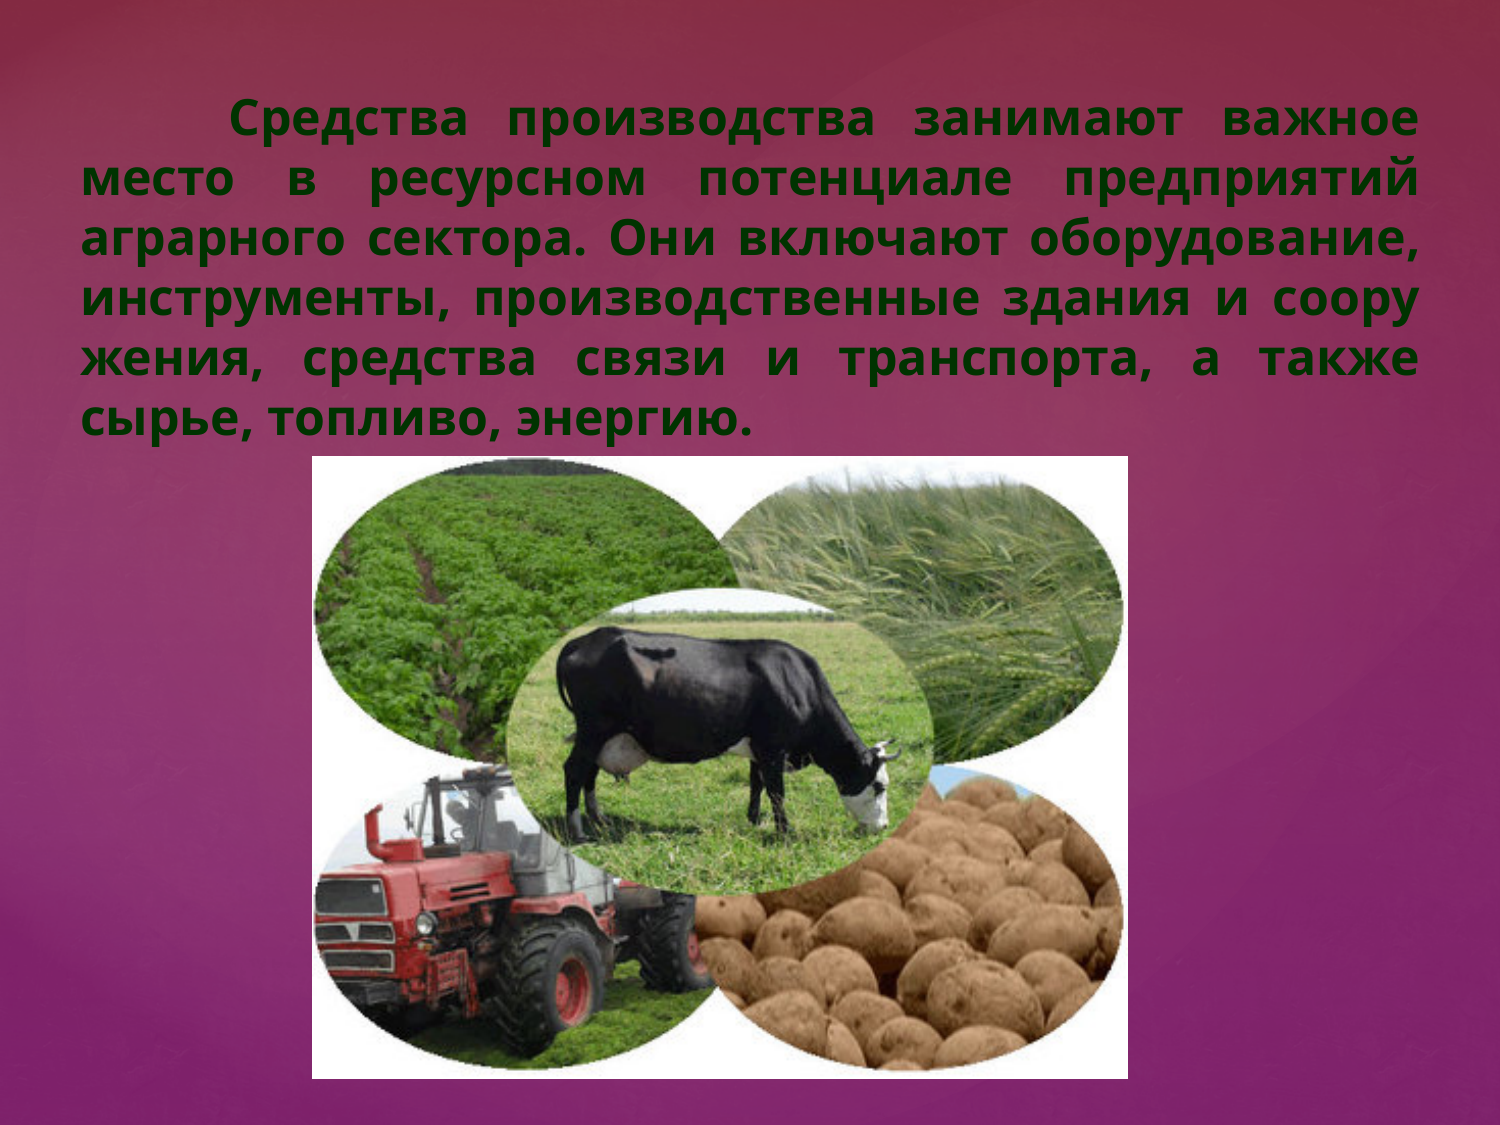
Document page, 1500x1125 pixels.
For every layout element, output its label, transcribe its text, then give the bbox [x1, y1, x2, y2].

text_box Средства производства занимают важное место в ресурсном потенциале предприятий аграрного сектора. Они включают оборудование, инструменты, производственные здания и соору­жения, средства связи и транспорта, а также сырье, топливо, энергию. [65, 78, 1436, 453]
picture [312, 456, 1129, 1079]
